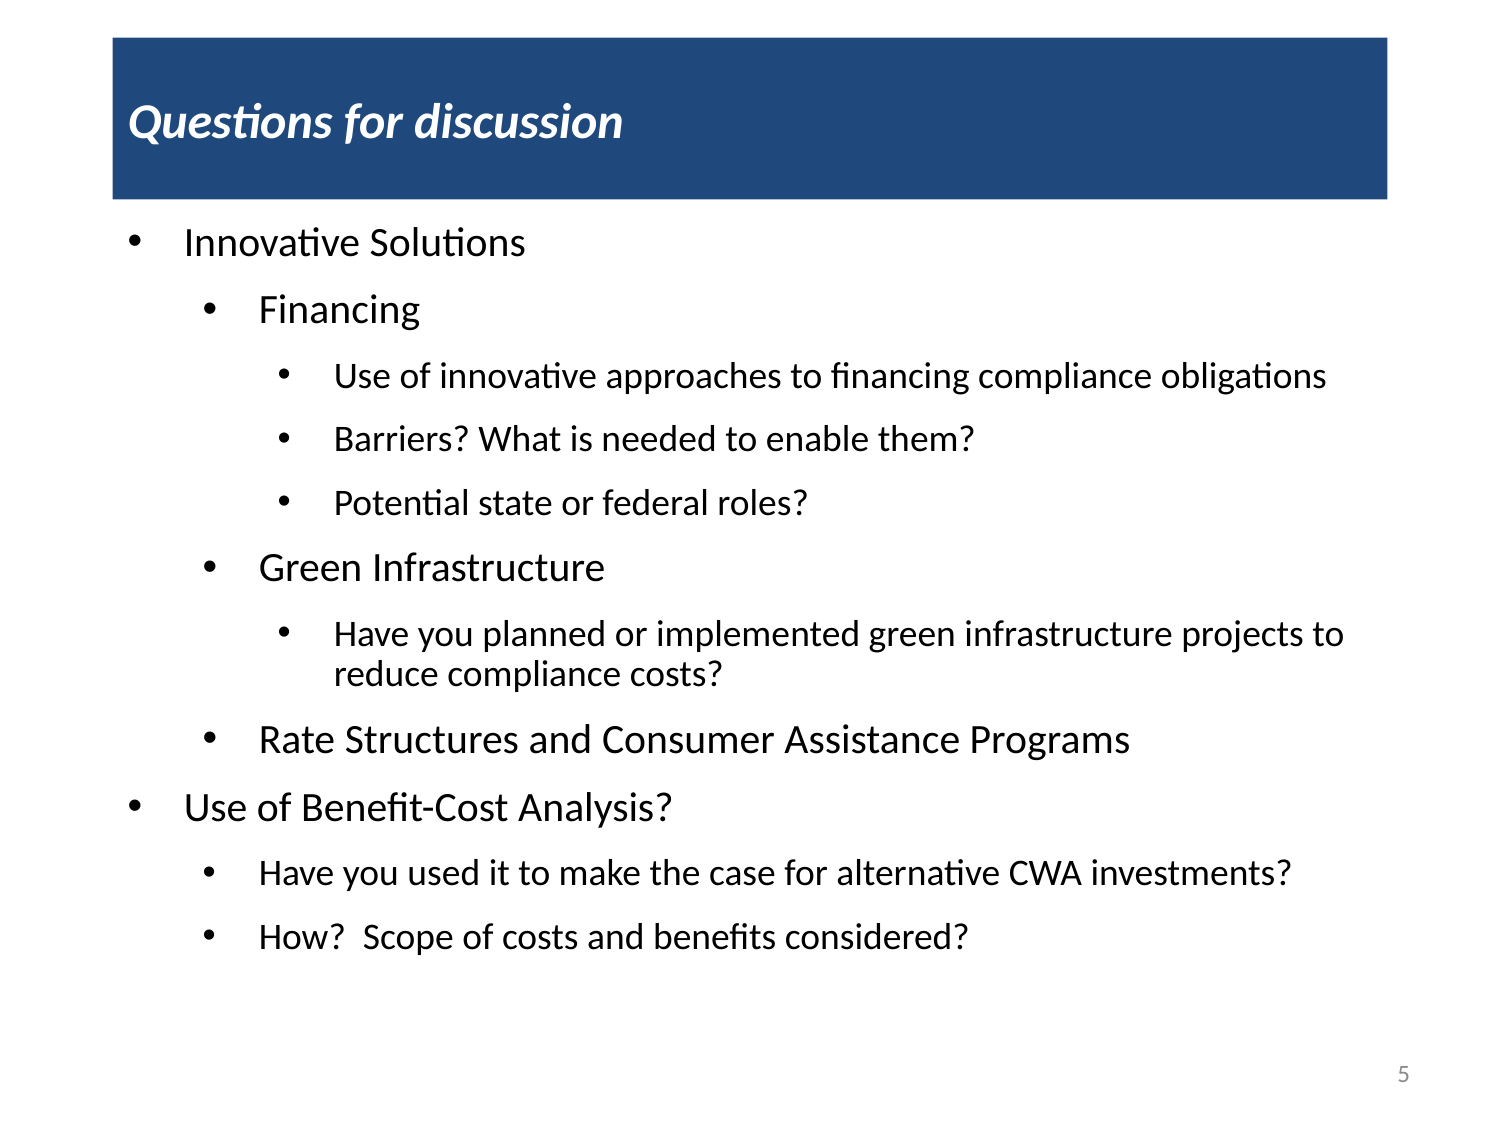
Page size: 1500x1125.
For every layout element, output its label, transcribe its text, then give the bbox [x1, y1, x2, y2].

slide_number 5 [1074, 1042, 1425, 1103]
title Questions for discussion [112, 37, 1388, 200]
subtitle Innovative Solutions Financing Use of innovative approaches to financing compliance obligations Barriers? What is needed to enable them? Potential state or federal roles? Green Infrastructure Have you planned or implemented green infrastructure projects to reduce compliance costs? Rate Structures and Consumer Assistance Programs Use of Benefit-Cost Analysis? Have you used it to make the case for alternative CWA investments? How? Scope of costs and benefits considered? [112, 212, 1450, 975]
